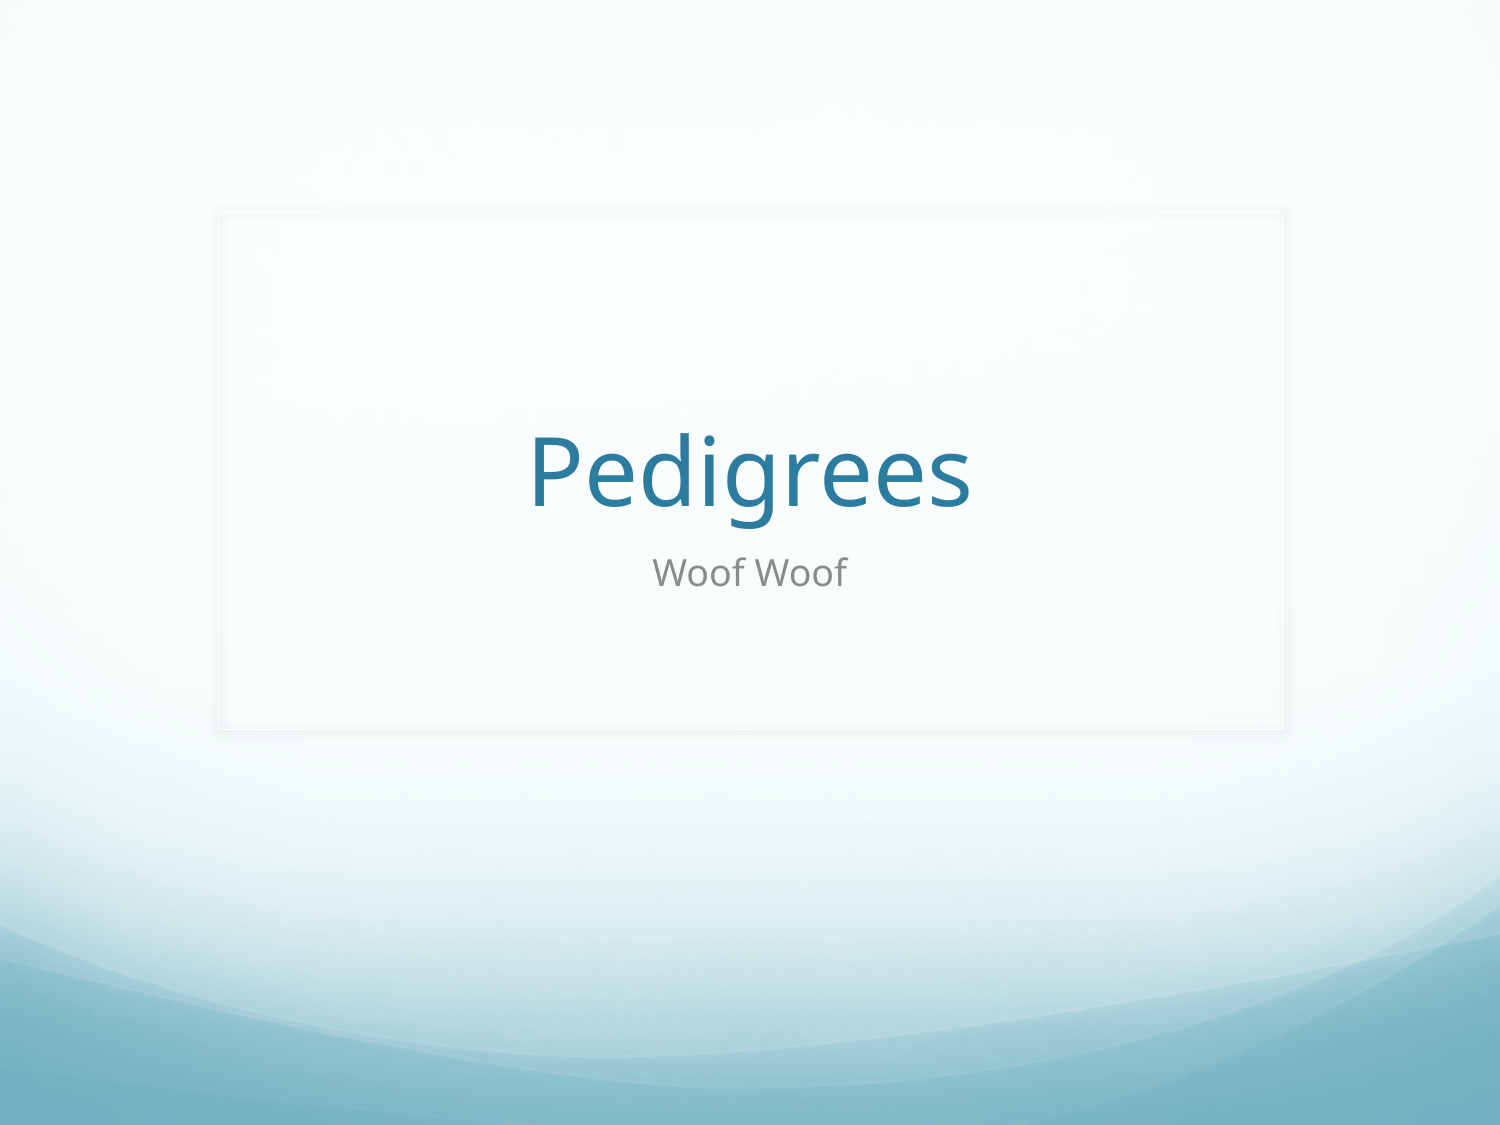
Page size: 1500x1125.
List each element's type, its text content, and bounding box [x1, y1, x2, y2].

subtitle Woof Woof [217, 541, 1283, 692]
title Pedigrees [217, 249, 1283, 533]
